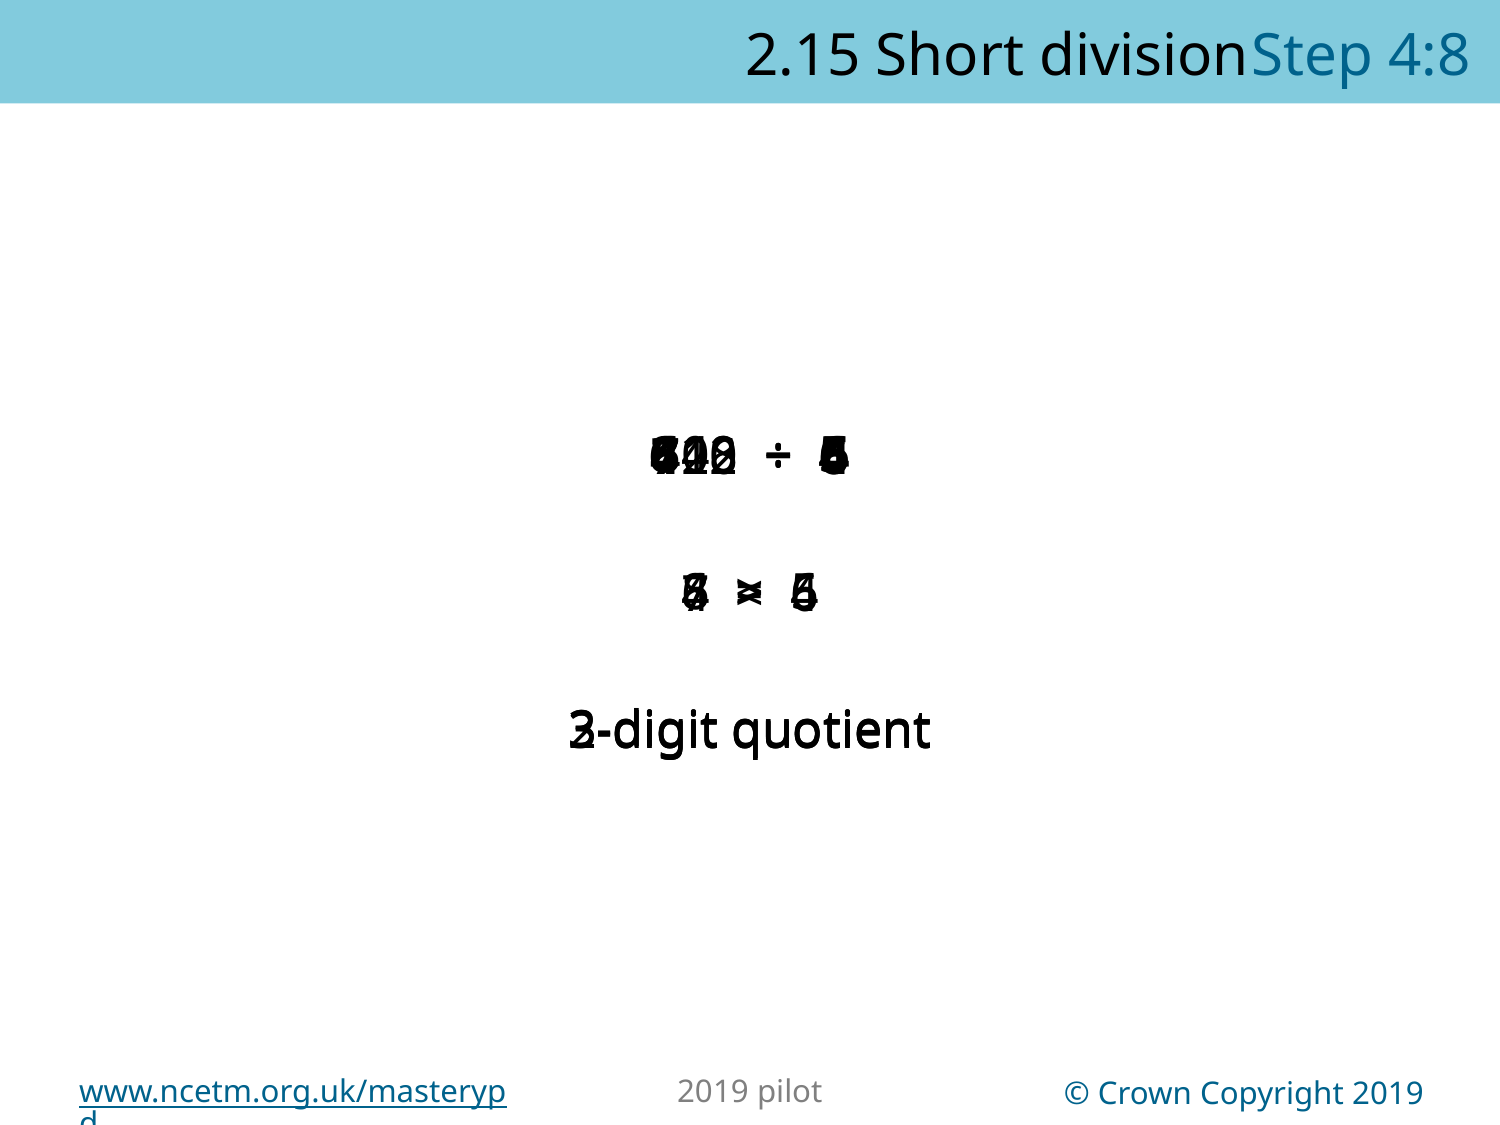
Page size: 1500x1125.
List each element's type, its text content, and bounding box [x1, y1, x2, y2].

text_box 648 ÷ 6 [695, 415, 805, 491]
text_box 6 [805, 415, 865, 491]
text_box 6 = 6 [666, 551, 834, 627]
text_box 6 [634, 415, 694, 491]
text_box 3-digit quotient [553, 688, 947, 764]
list 2.15 Short division Step 4:8 [0, 0, 1500, 104]
